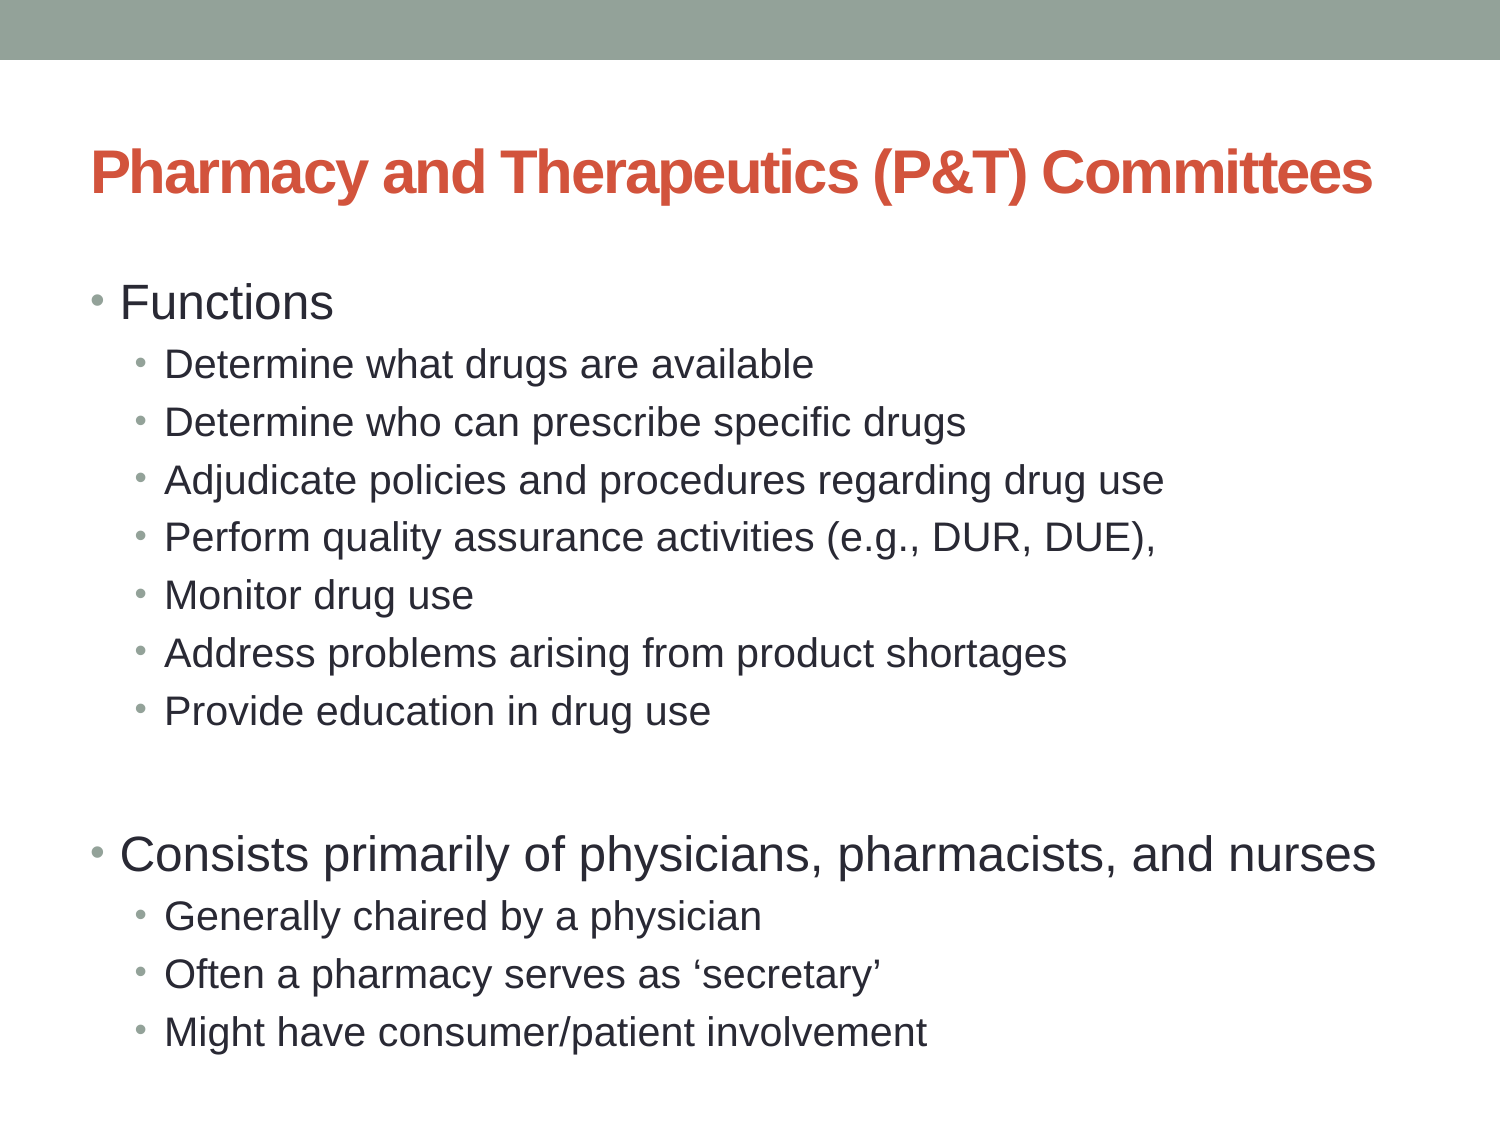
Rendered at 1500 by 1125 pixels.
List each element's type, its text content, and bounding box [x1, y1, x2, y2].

list Functions Determine what drugs are available Determine who can prescribe specific drugs Adjudicate policies and procedures regarding drug use Perform quality assurance activities (e.g., DUR, DUE), Monitor drug use Address problems arising from product shortages Provide education in drug use Consists primarily of physicians, pharmacists, and nurses Generally chaired by a physician Often a pharmacy serves as ‘secretary’ Might have consumer/patient involvement [75, 262, 1425, 1063]
title Pharmacy and Therapeutics (P&T) Committees [75, 87, 1425, 250]
